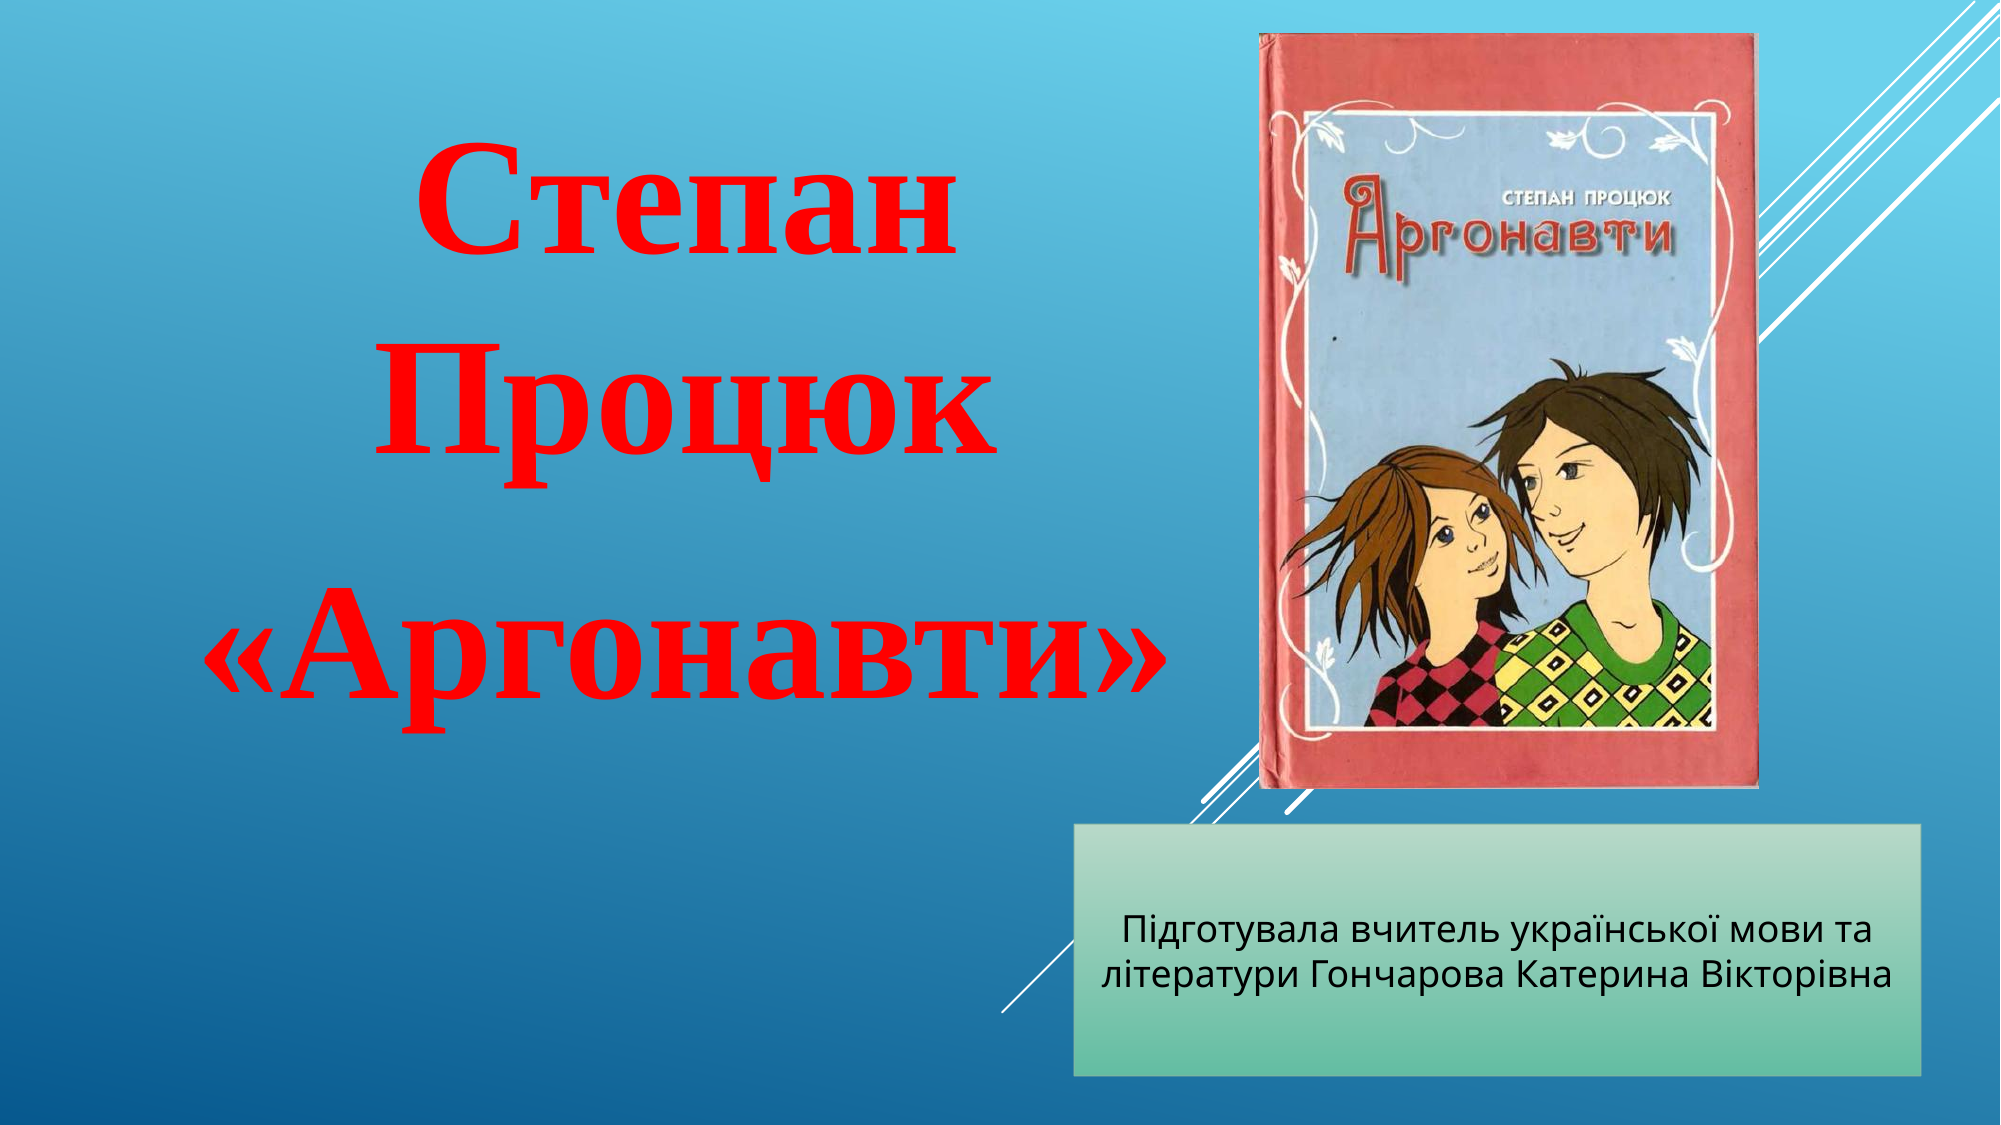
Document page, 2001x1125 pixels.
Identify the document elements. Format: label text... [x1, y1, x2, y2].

text_box Підготувала вчитель української мови та літератури Гончарова Катерина Вікторівна [1073, 823, 1922, 1077]
picture [1259, 33, 1759, 789]
subtitle Степан Процюк «Аргонавти» [112, 79, 1259, 705]
